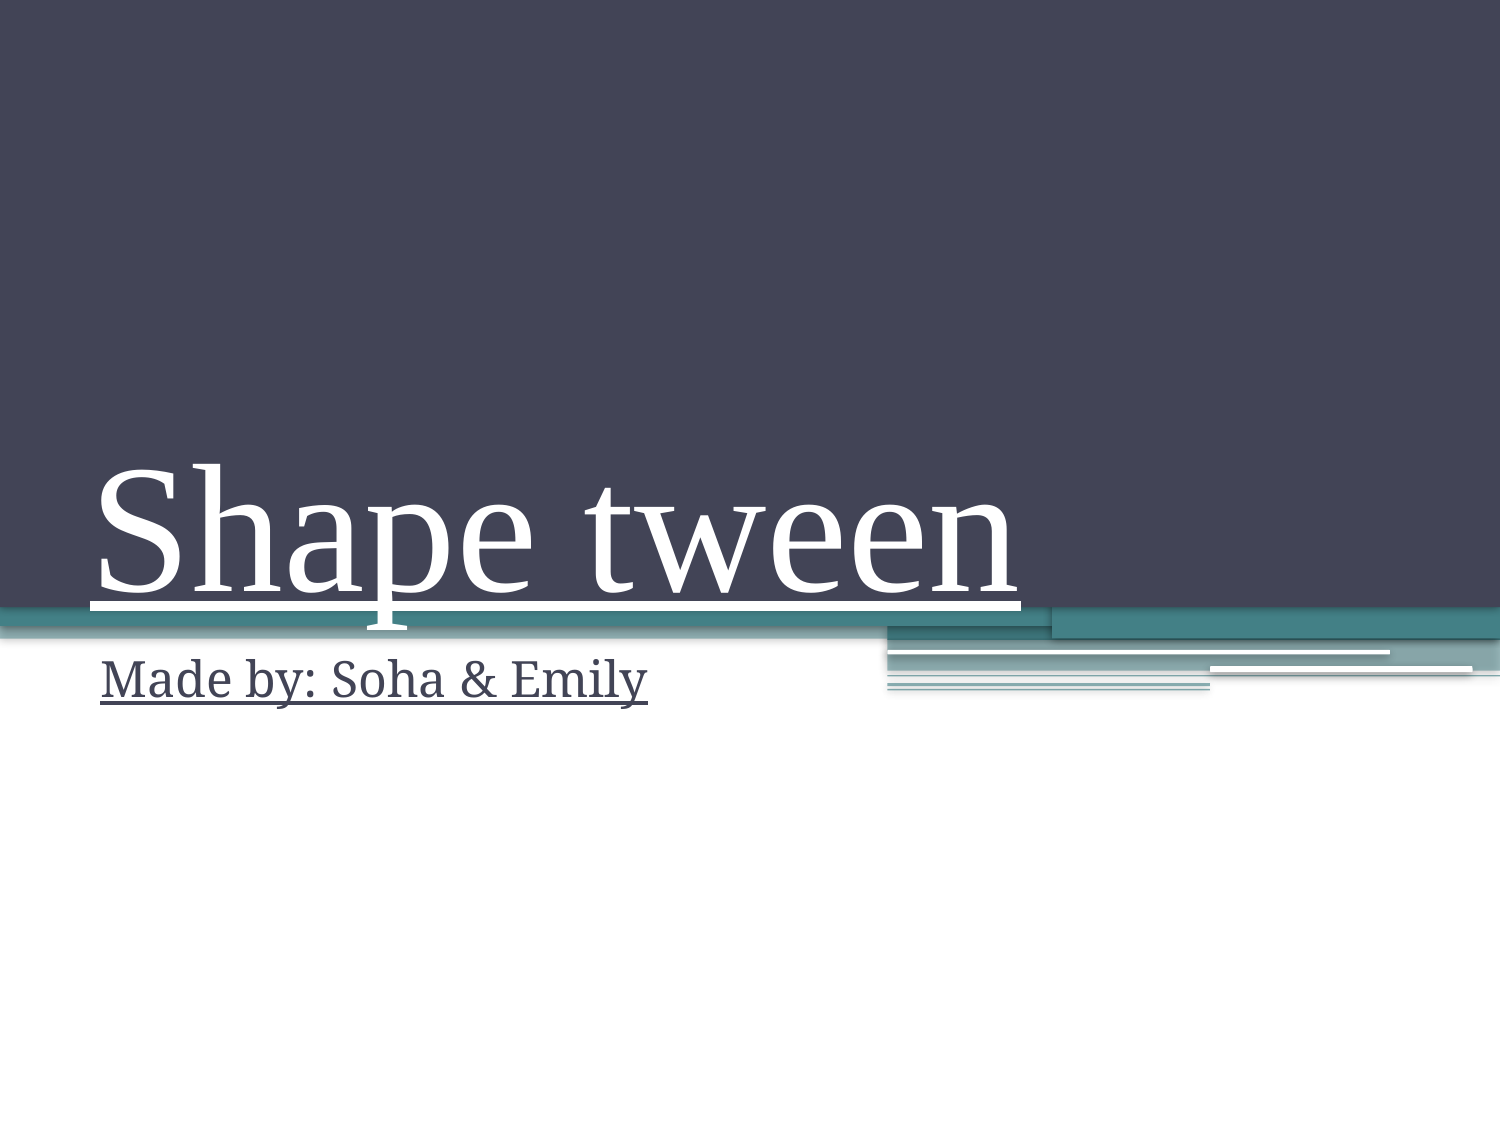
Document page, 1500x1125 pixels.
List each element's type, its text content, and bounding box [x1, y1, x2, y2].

subtitle Made by: Soha & Emily [75, 639, 888, 928]
title Shape tween [75, 394, 1463, 636]
